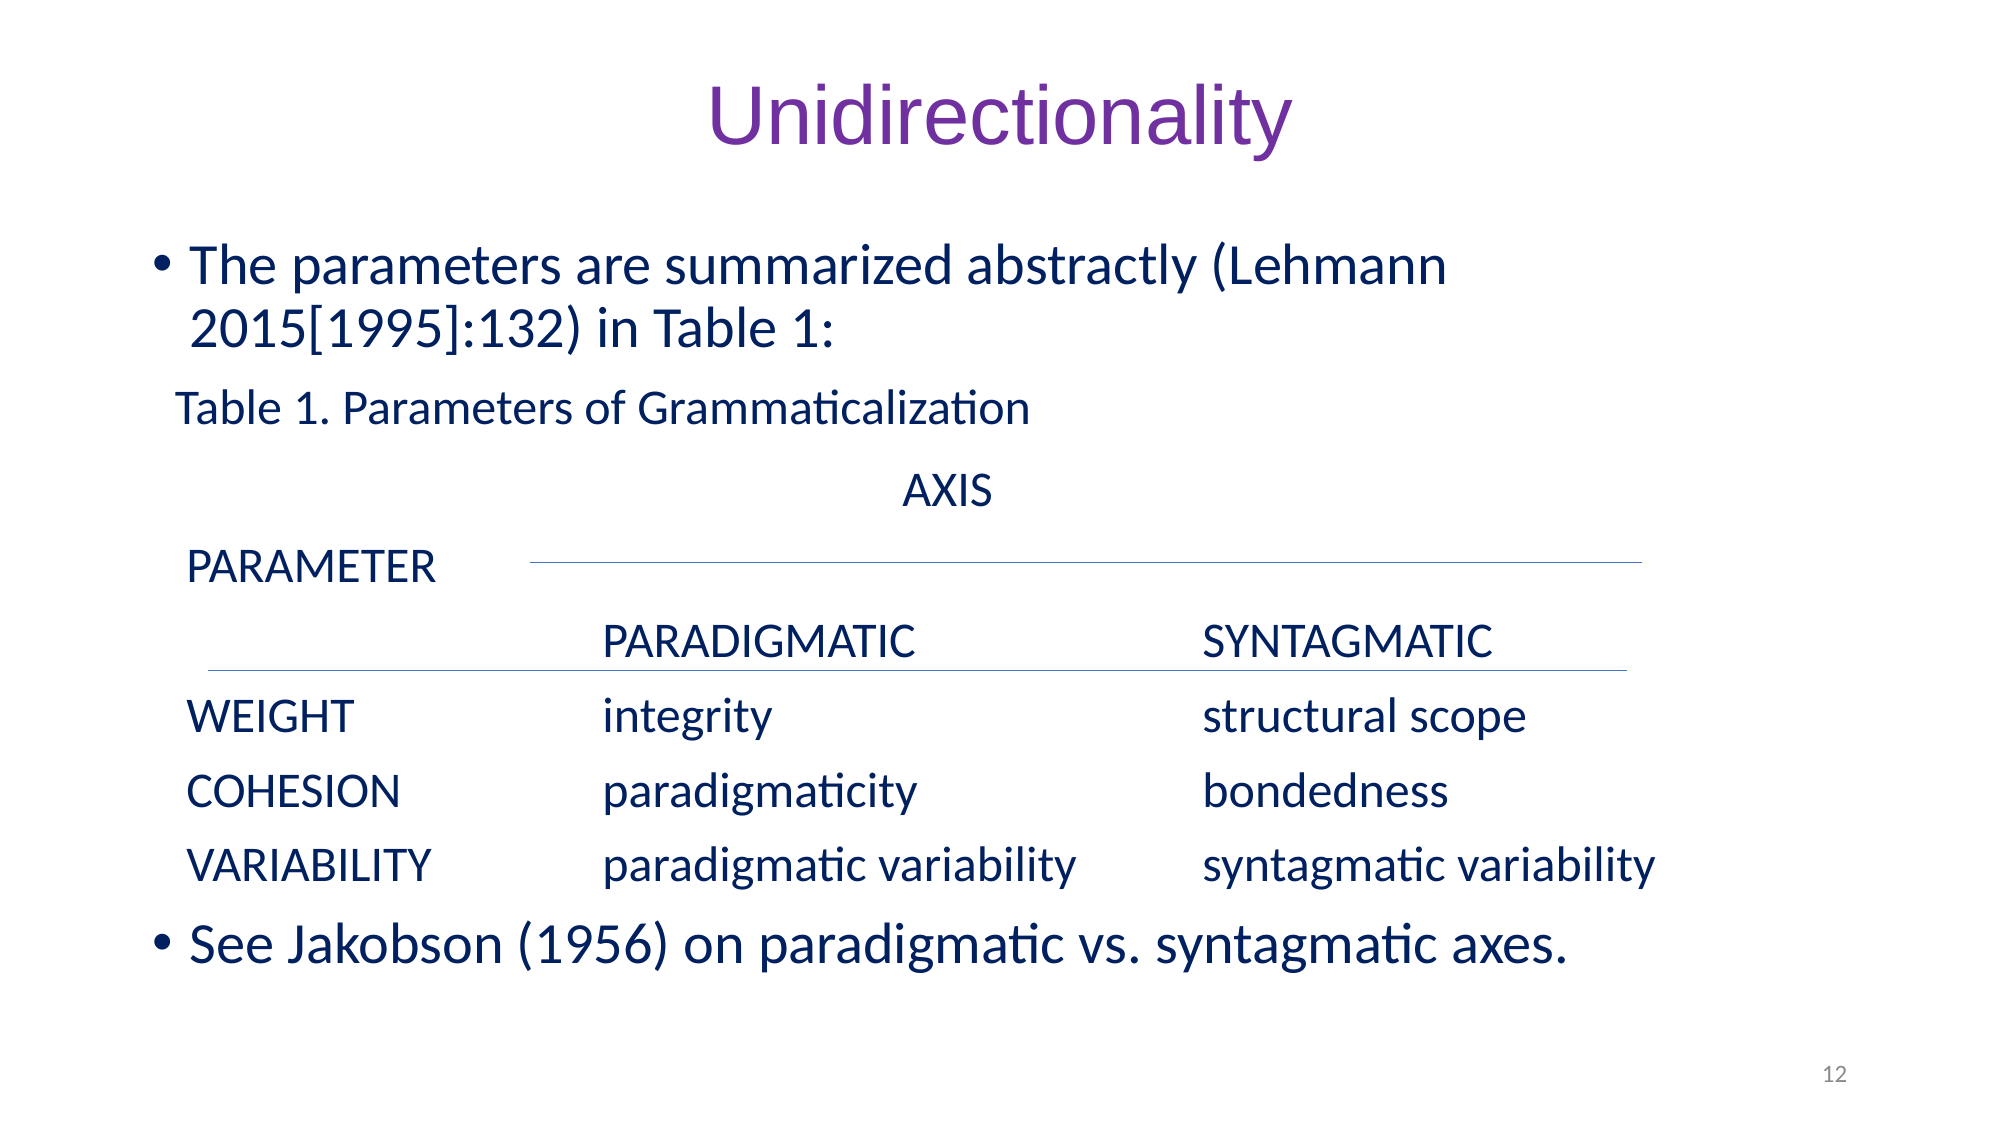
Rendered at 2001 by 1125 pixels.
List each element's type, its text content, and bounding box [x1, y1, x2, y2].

title Unidirectionality [137, 59, 1863, 176]
slide_number 12 [1412, 1042, 1863, 1103]
list The parameters are summarized abstractly (Lehmann 2015[1995]:132) in Table 1: Table 1. Parameters of Grammaticalization AXIS PARAMETER PARADIGMATIC SYNTAGMATIC WEIGHT integrity structural scope COHESION paradigmaticity bondedness VARIABILITY paradigmatic variability syntagmatic variability See Jakobson (1956) on paradigmatic vs. syntagmatic axes. [137, 226, 1863, 1014]
